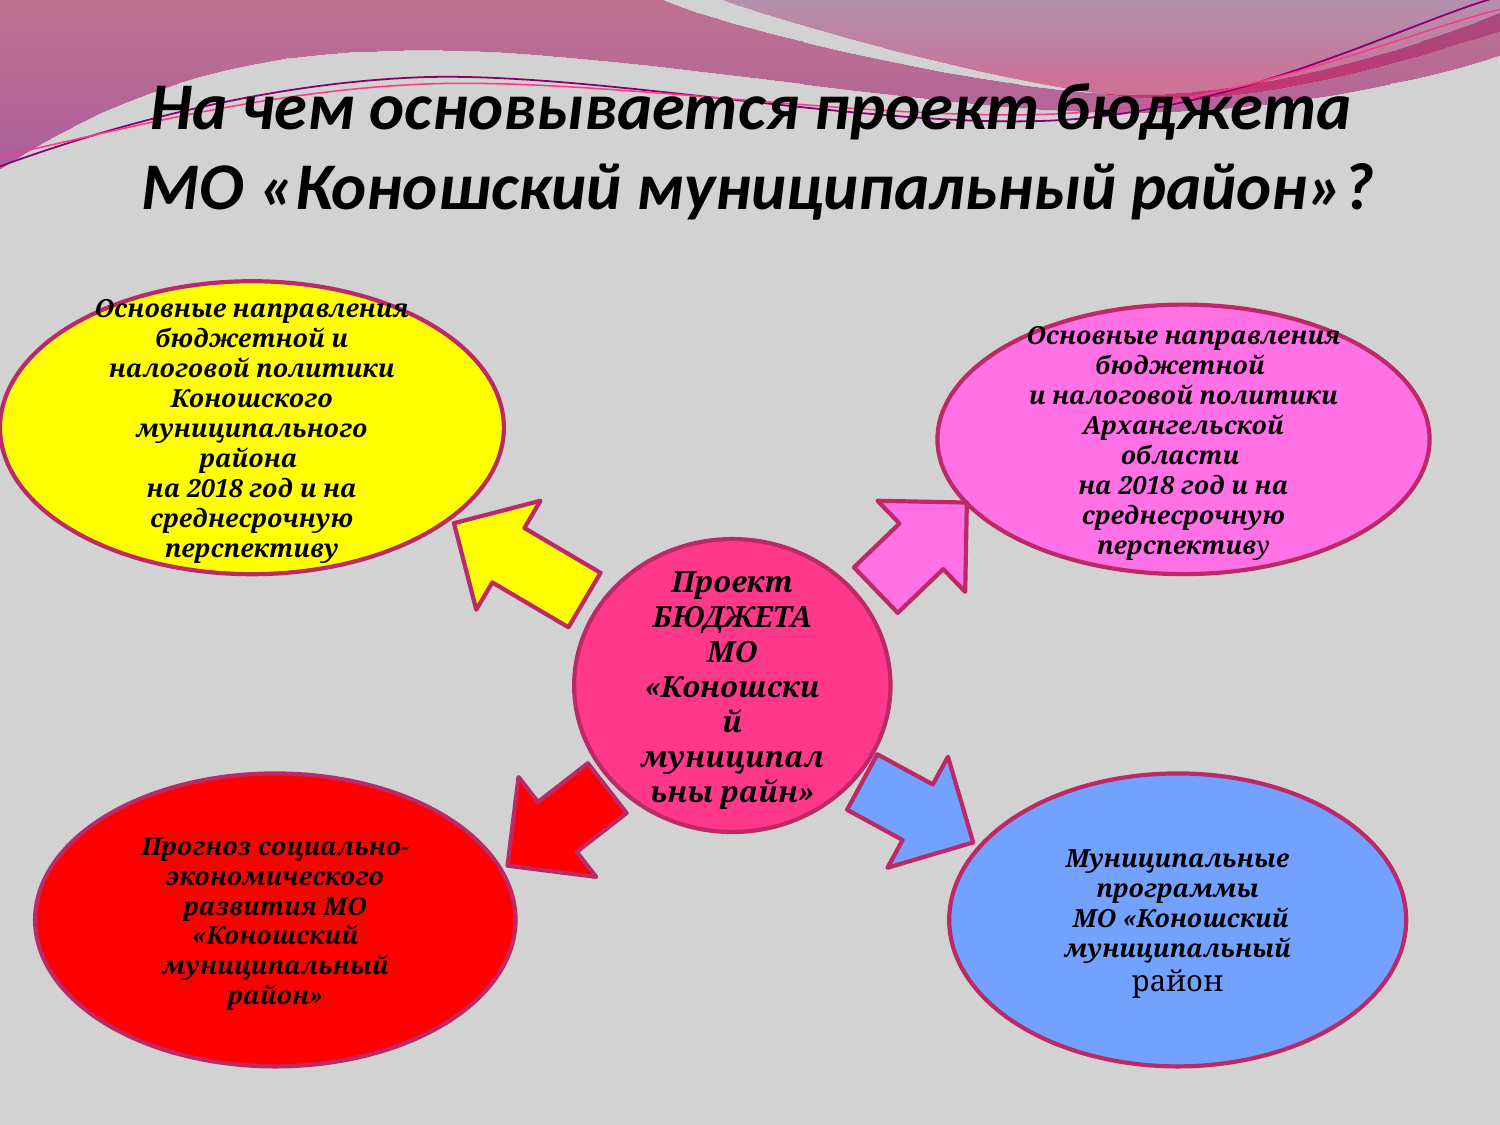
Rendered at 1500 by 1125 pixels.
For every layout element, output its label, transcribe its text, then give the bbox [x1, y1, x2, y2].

title На чем основывается проект бюджета МО «Коношский муниципальный район»? [70, 35, 1433, 223]
text_box Основные направления бюджетной и налоговой политики Коношского муниципального района на 2018 год и на среднесрочную перспективу [0, 279, 507, 577]
text_box [505, 761, 629, 879]
text_box Прогноз социально-экономического развития МО «Коношский муниципальный район» [32, 771, 518, 1069]
text_box [845, 752, 976, 870]
text_box Муниципальные программы МО «Коношский муниципальный район [947, 771, 1409, 1069]
text_box [451, 498, 603, 630]
text_box [851, 498, 969, 615]
text_box Проект БЮДЖЕТА МО «Коношский муниципальны райн» [572, 536, 893, 835]
text_box Основные направления бюджетной и налоговой политики Архангельской области на 2018 год и на среднесрочную перспективу [935, 302, 1432, 577]
